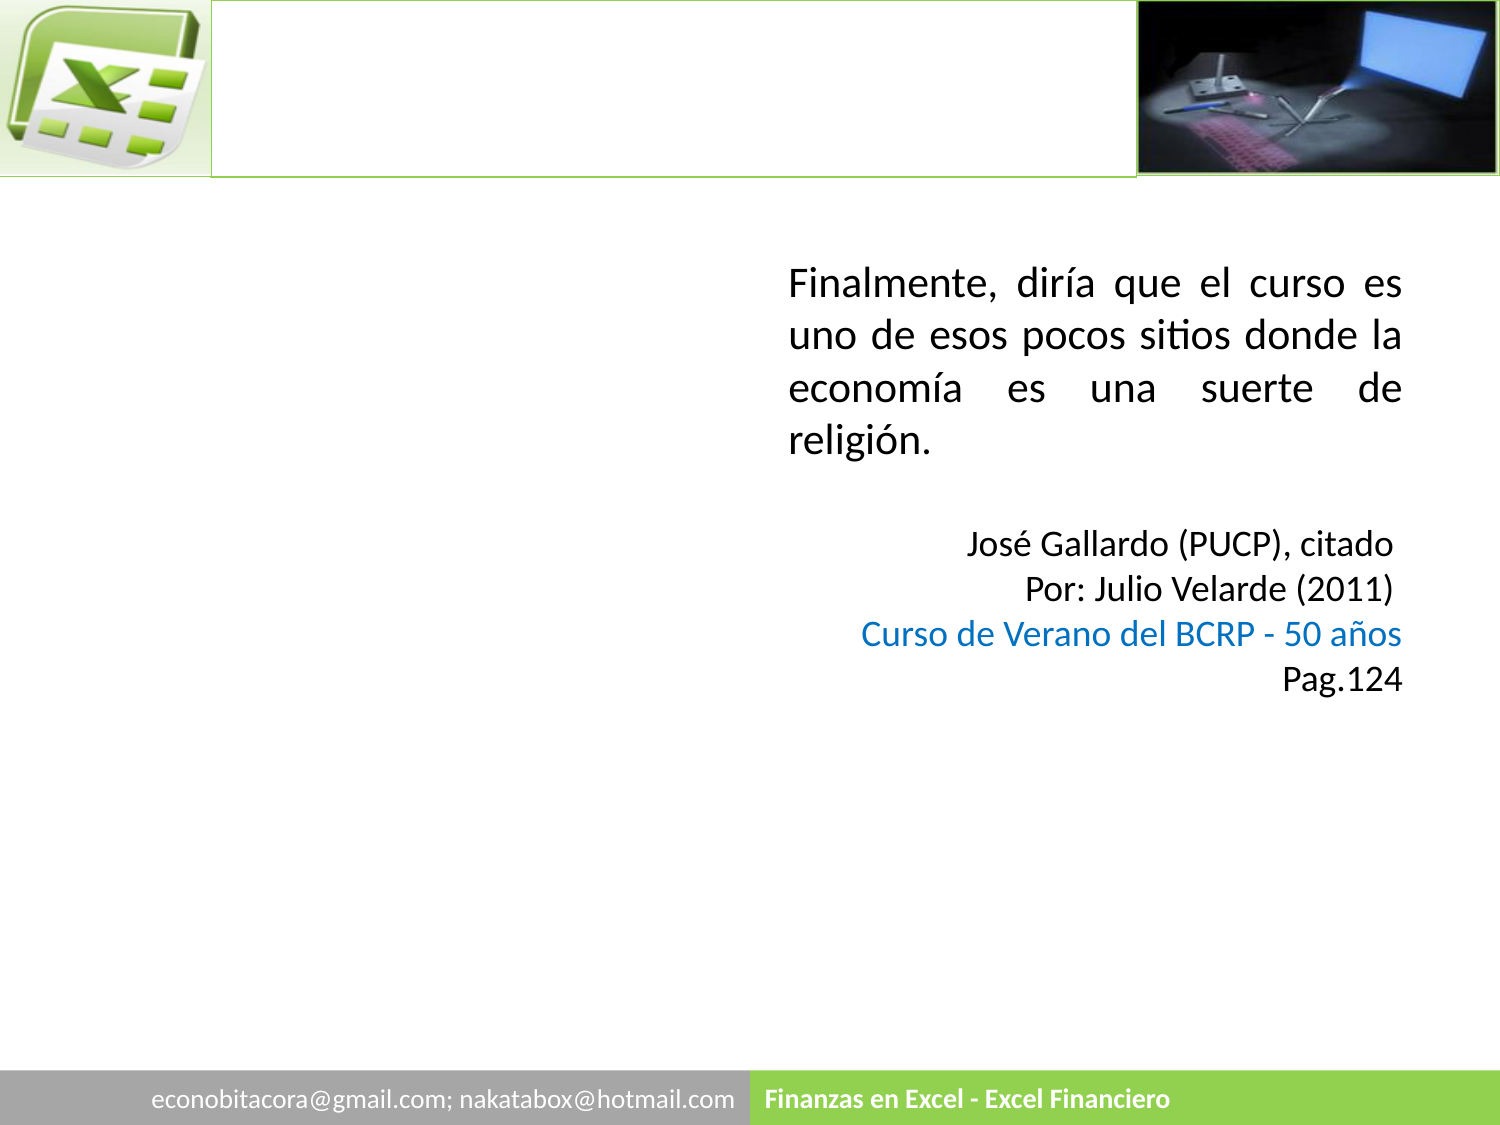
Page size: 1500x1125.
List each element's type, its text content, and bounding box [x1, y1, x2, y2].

picture [0, 0, 212, 177]
text_box Finanzas en Excel - Excel Financiero [749, 1070, 1500, 1125]
text_box [212, 0, 1134, 178]
text_box econobitacora@gmail.com; nakatabox@hotmail.com [0, 1070, 749, 1125]
picture [1136, 0, 1500, 177]
text_box Finalmente, diría que el curso es uno de esos pocos sitios donde la economía es una suerte de religión. José Gallardo (PUCP), citado Por: Julio Velarde (2011) Curso de Verano del BCRP - 50 años Pag.124 [773, 246, 1418, 727]
